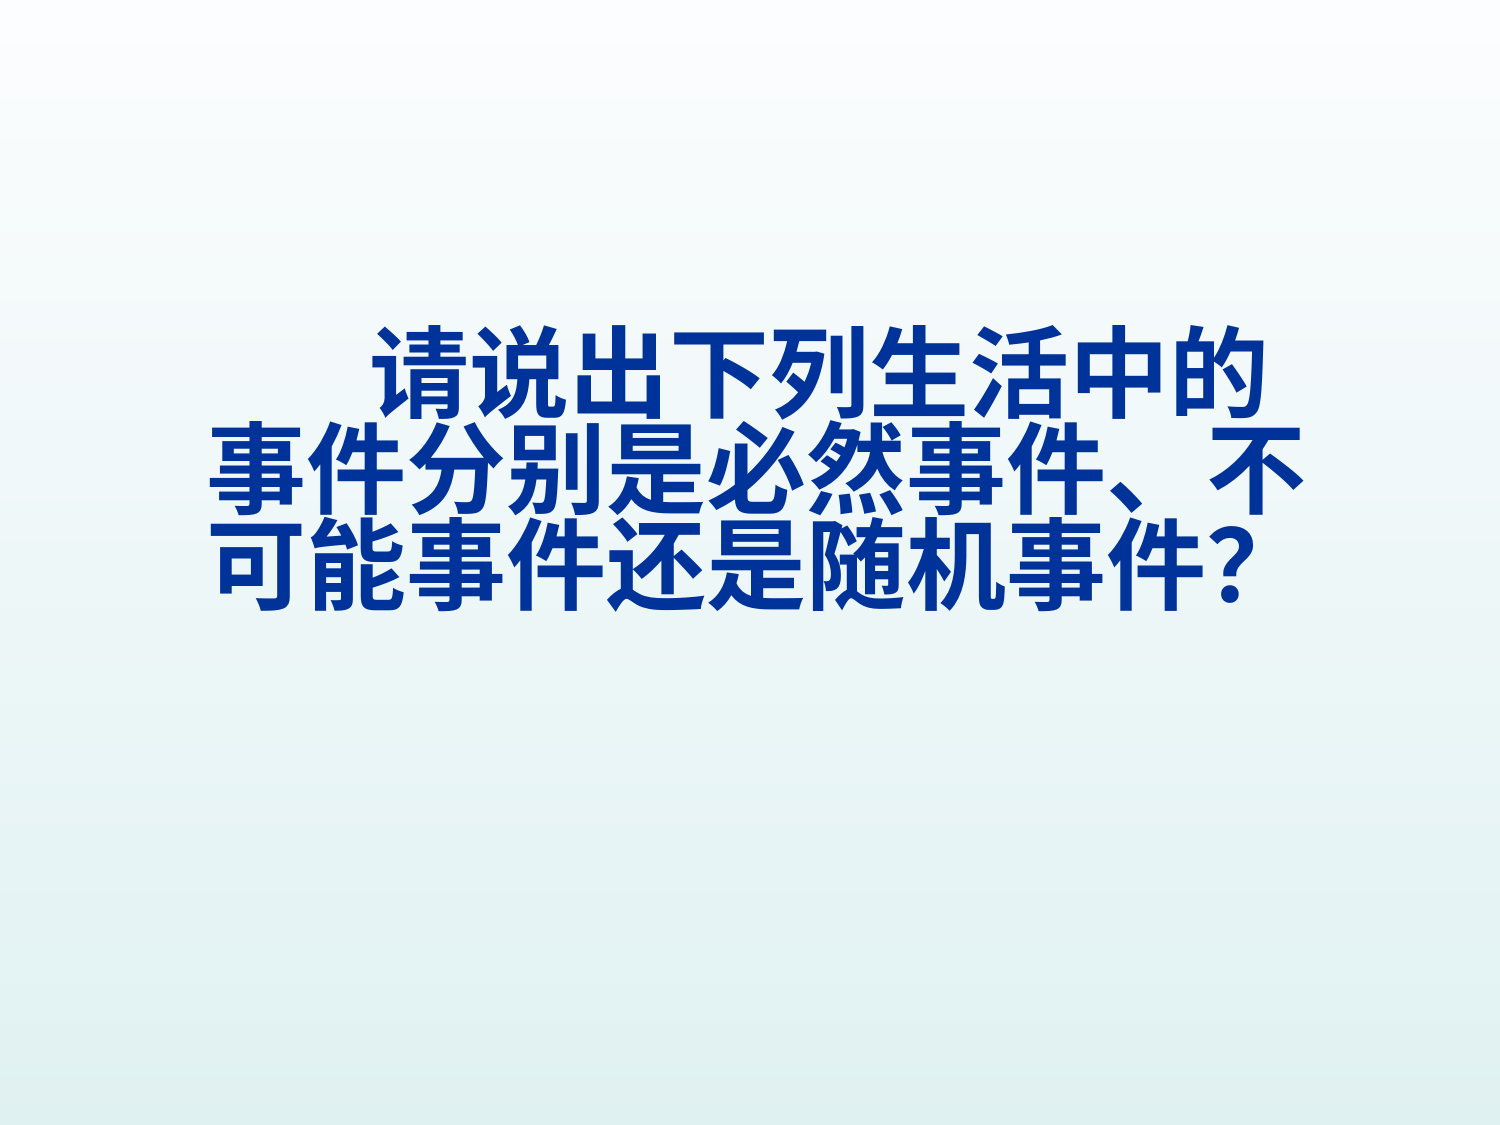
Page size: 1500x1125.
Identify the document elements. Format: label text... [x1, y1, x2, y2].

list 请说出下列生活中的事件分别是必然事件、不可能事件还是随机事件？ [135, 326, 1365, 764]
